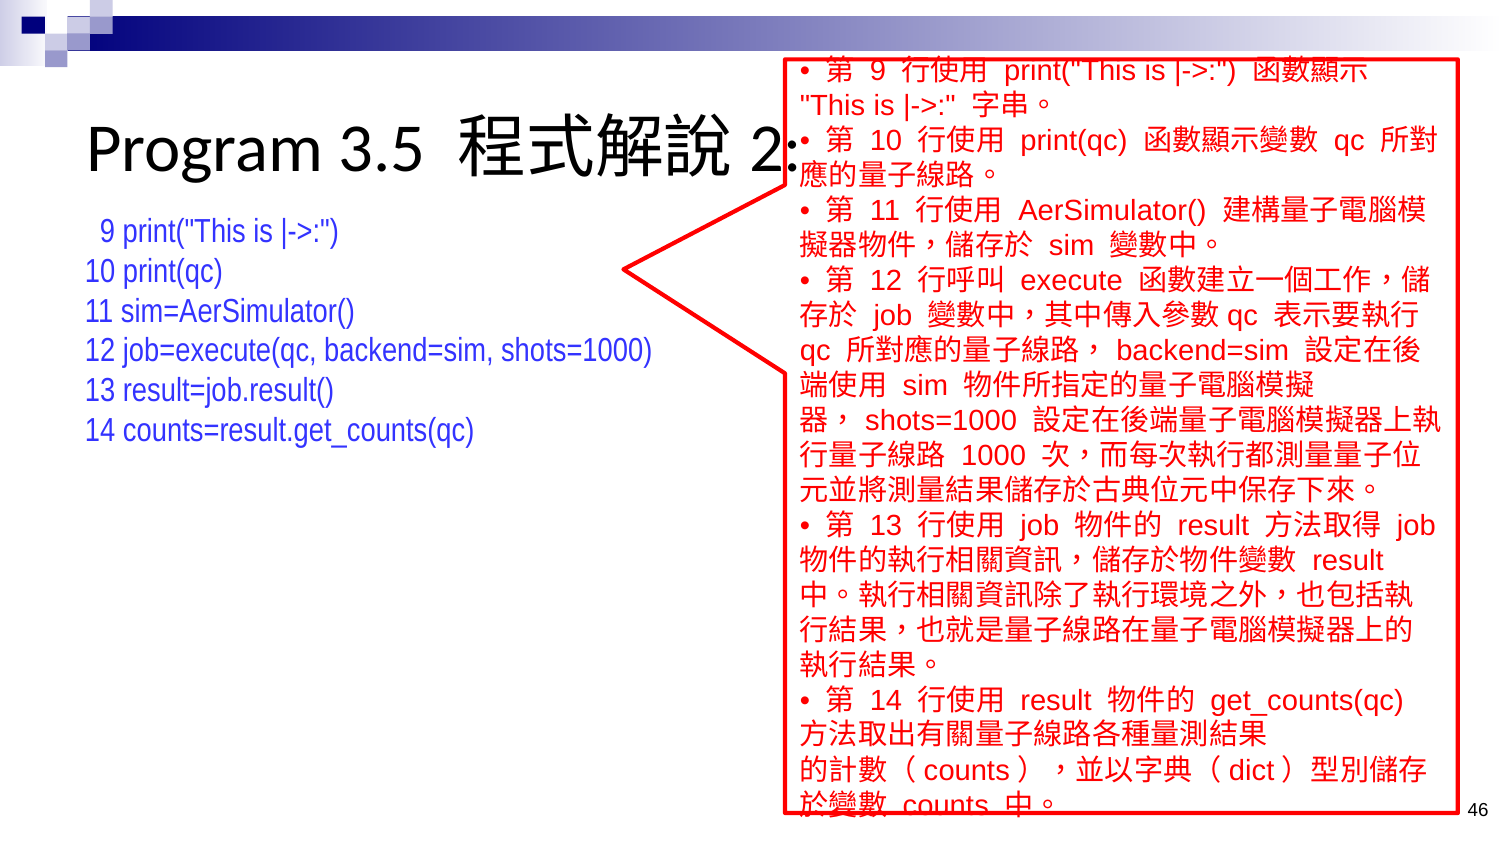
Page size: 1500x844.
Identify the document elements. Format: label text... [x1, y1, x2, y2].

title Program 3.5 程式解說2: [75, 59, 782, 201]
slide_number 46 [1149, 796, 1500, 827]
text_box • 第 9 行使用 print("This is |->:") 函數顯示 "This is |->:" 字串。 • 第 10 行使用 print(qc) 函數顯示變數 qc 所對應的量子線路。 • 第 11 行使用 AerSimulator() 建構量子電腦模擬器物件，儲存於 sim 變數中。 • 第 12 行呼叫 execute 函數建立一個工作，儲存於 job 變數中，其中傳入參數qc 表示要執行 qc 所對應的量子線路，backend=sim 設定在後端使用 sim 物件所指定的量子電腦模擬器，shots=1000 設定在後端量子電腦模擬器上執行量子線路 1000 次，而每次執行都測量量子位元並將測量結果儲存於古典位元中保存下來。 • 第 13 行使用 job 物件的 result 方法取得 job 物件的執行相關資訊，儲存於物件變數 result 中。執行相關資訊除了執行環境之外，也包括執行結果，也就是量子線路在量子電腦模擬器上的執行結果。 • 第 14 行使用 result 物件的 get_counts(qc) 方法取出有關量子線路各種量測結果 的計數（counts），並以字典（dict）型別儲存於變數 counts 中。 [621, 57, 1460, 816]
text_box 9 print("This is |->:") 10 print(qc) 11 sim=AerSimulator() 12 job=execute(qc, backend=sim, shots=1000) 13 result=job.result() 14 counts=result.get_counts(qc) [70, 201, 782, 456]
